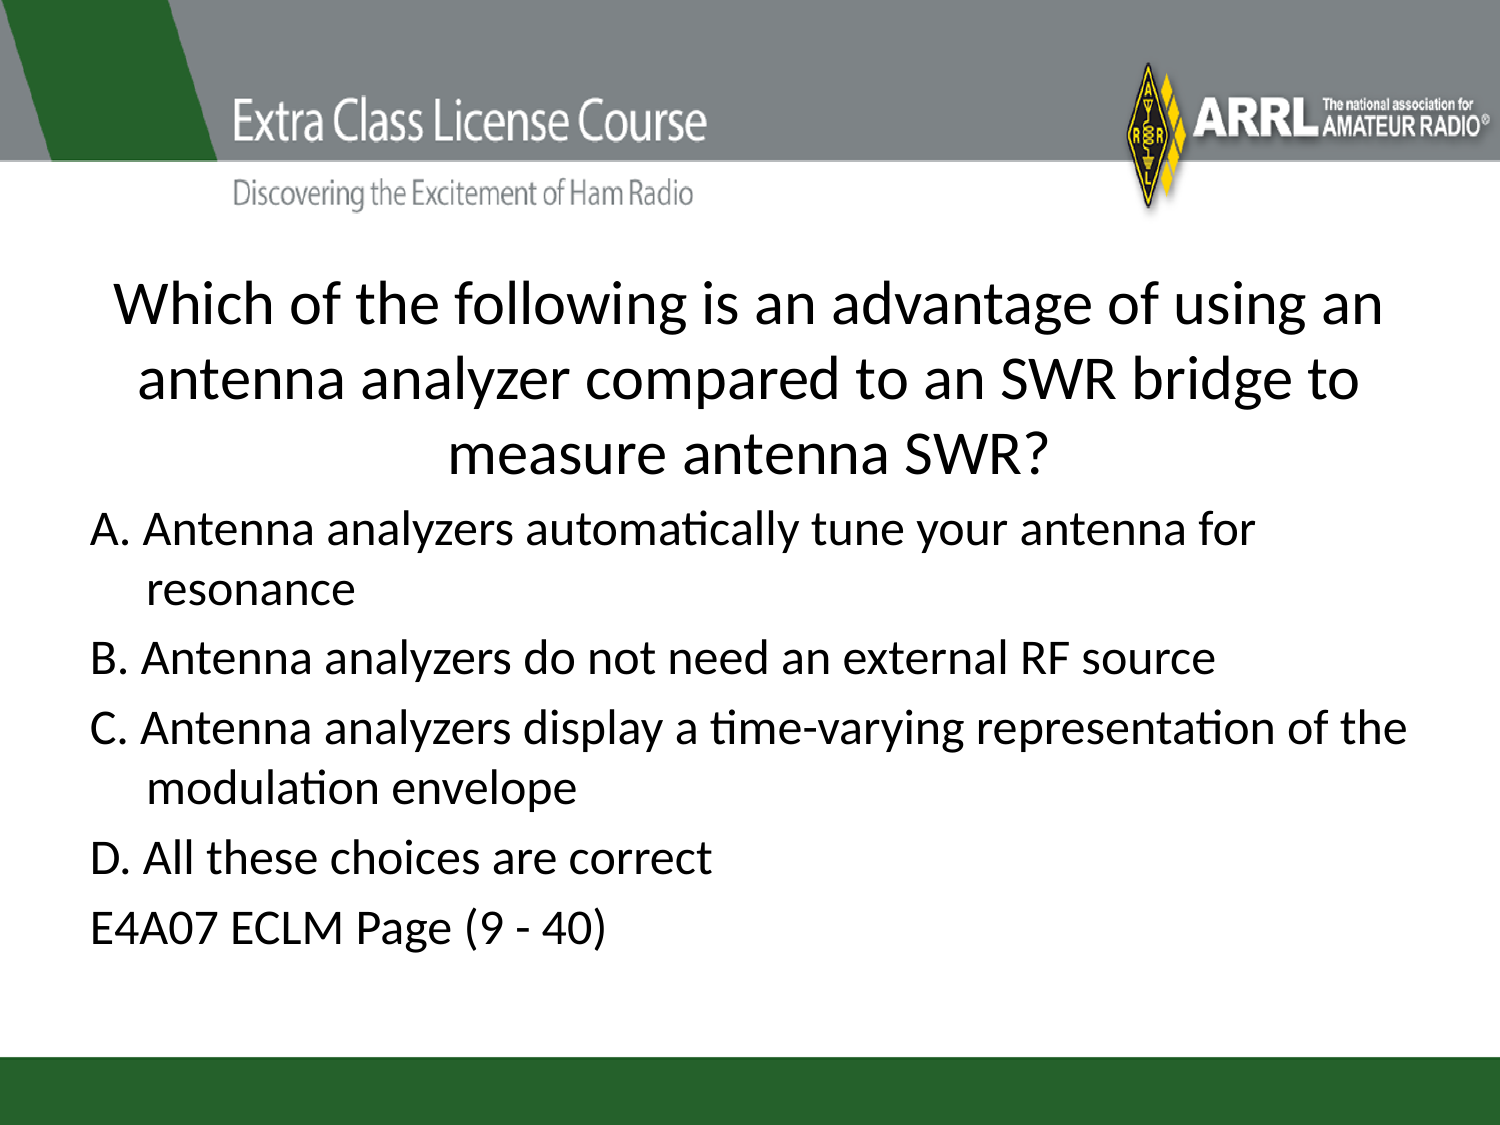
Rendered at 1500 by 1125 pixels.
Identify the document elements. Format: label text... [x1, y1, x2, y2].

picture [0, 0, 1500, 1125]
title Which of the following is an advantage of using an antenna analyzer compared to an SWR bridge to measure antenna SWR? [75, 254, 1425, 435]
list A. Antenna analyzers automatically tune your antenna for resonance B. Antenna analyzers do not need an external RF source C. Antenna analyzers display a time-varying representation of the modulation envelope D. All these choices are correct E4A07 ECLM Page (9 - 40) [75, 487, 1425, 1005]
